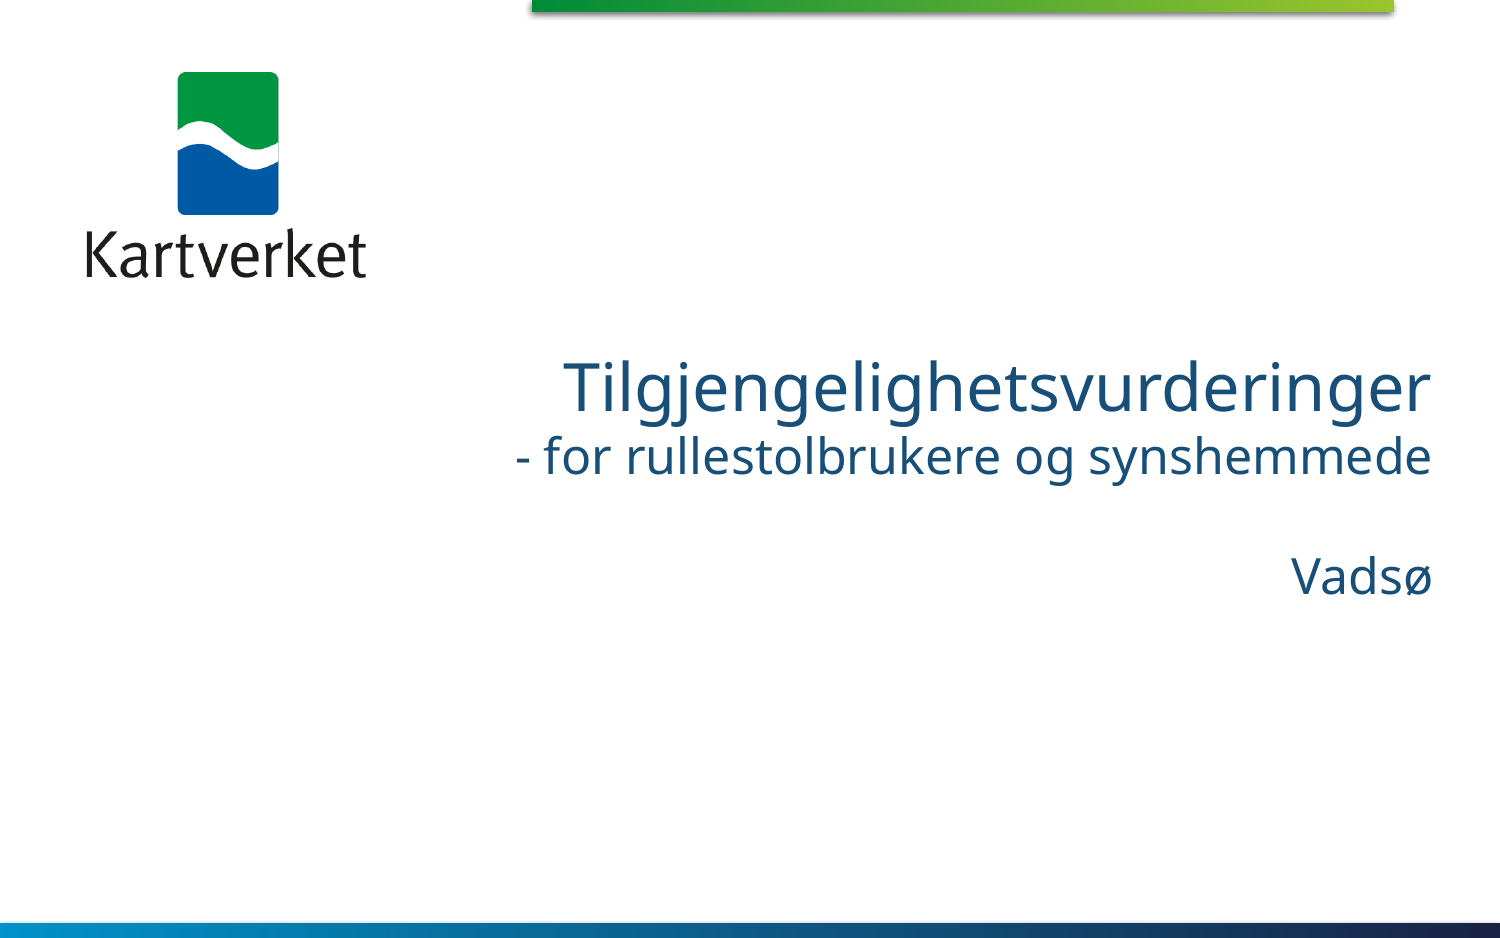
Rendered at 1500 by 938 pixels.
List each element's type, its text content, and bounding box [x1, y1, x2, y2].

text_box Tilgjengelighetsvurderinger - for rullestolbrukere og synshemmede Vadsø [66, 337, 1449, 613]
